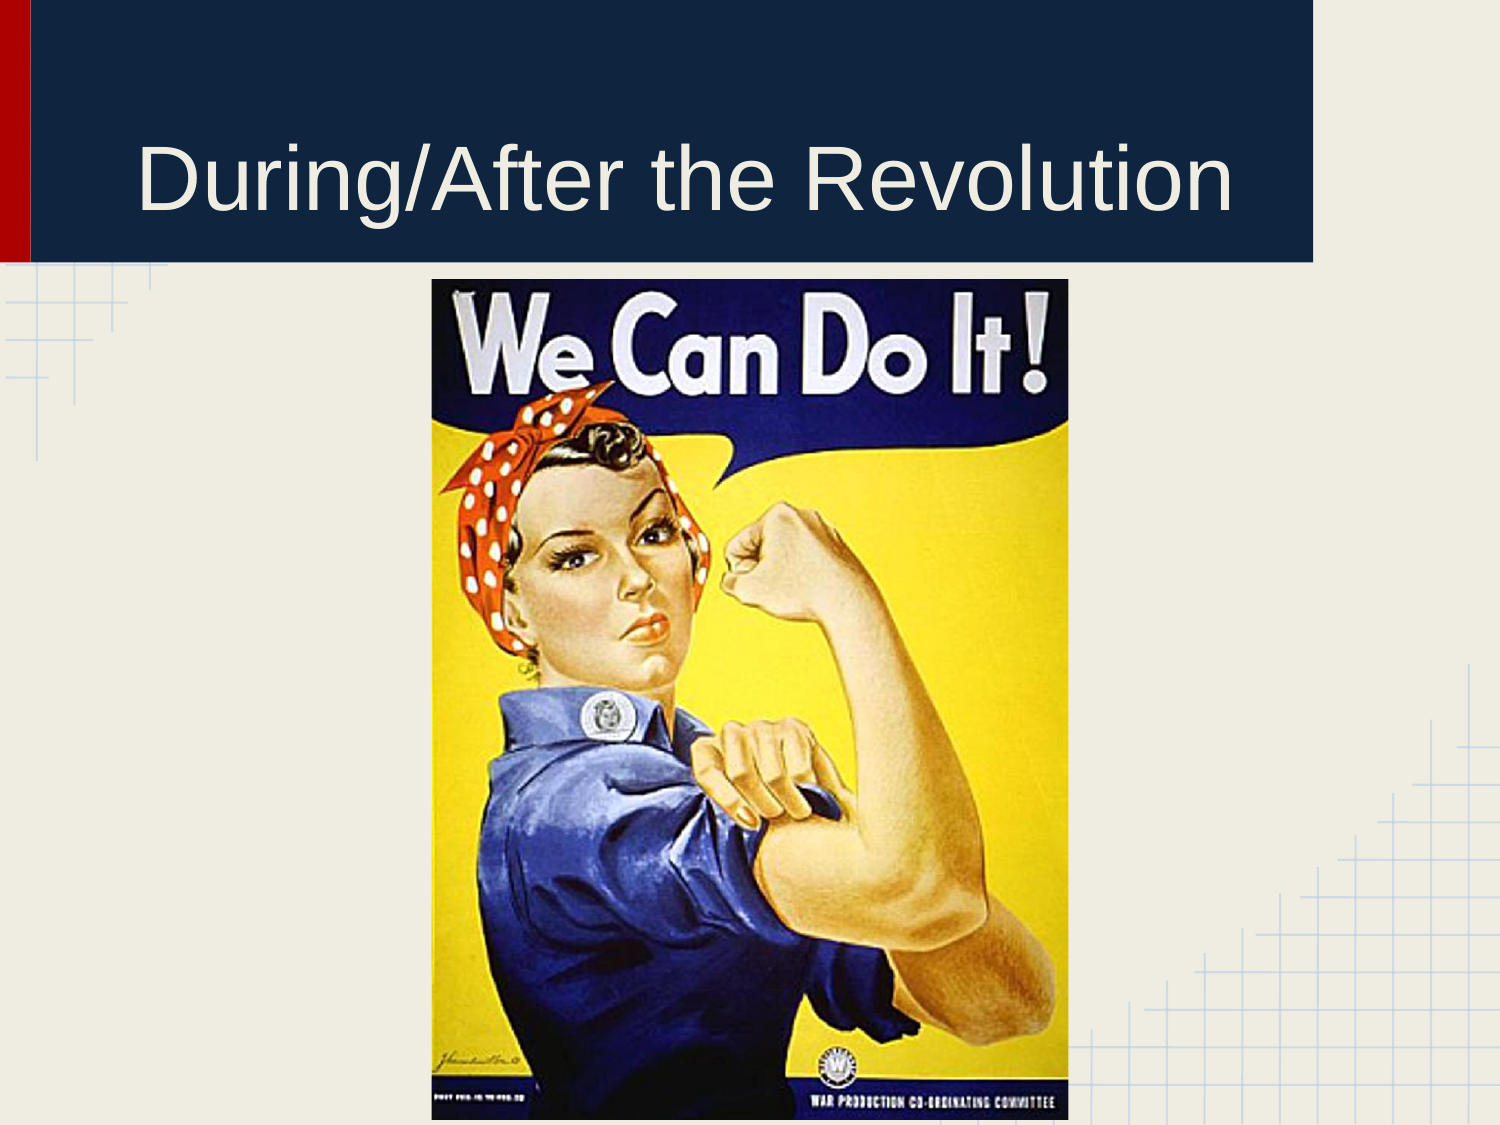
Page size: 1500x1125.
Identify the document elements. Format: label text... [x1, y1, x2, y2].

text_box [431, 279, 1069, 1120]
title During/After the Revolution [75, 22, 1276, 244]
